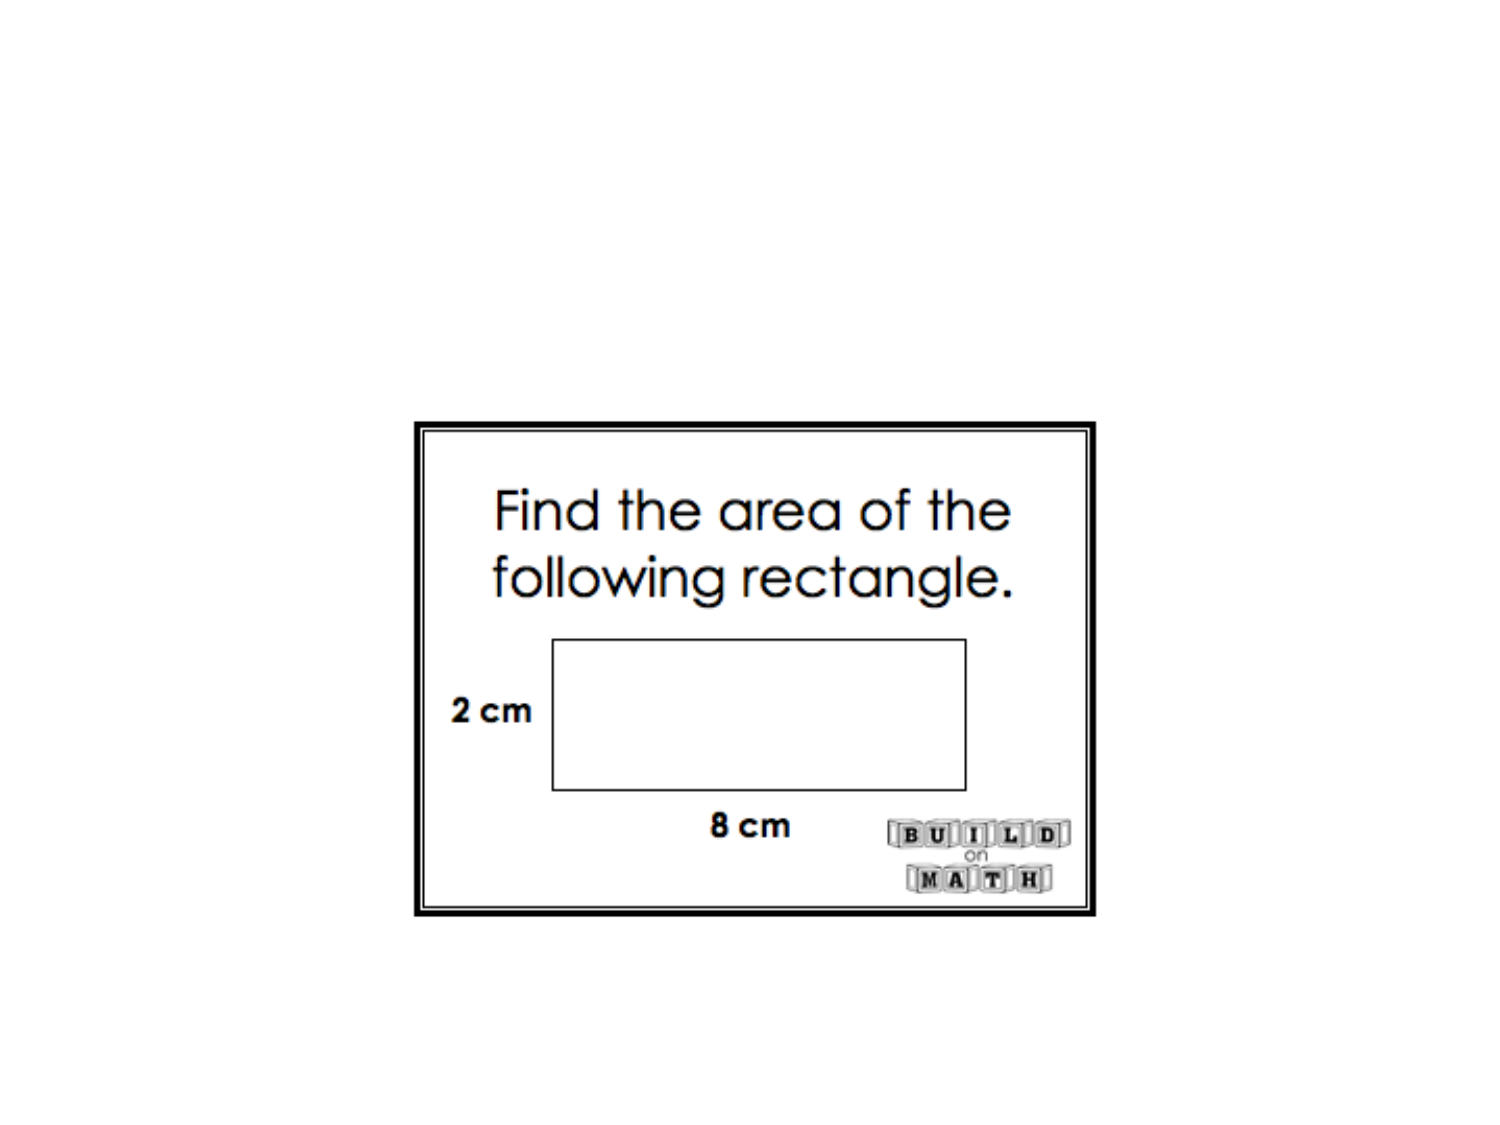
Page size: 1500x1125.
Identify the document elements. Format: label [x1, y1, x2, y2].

list [74, 262, 1426, 1006]
picture [374, 399, 1132, 938]
